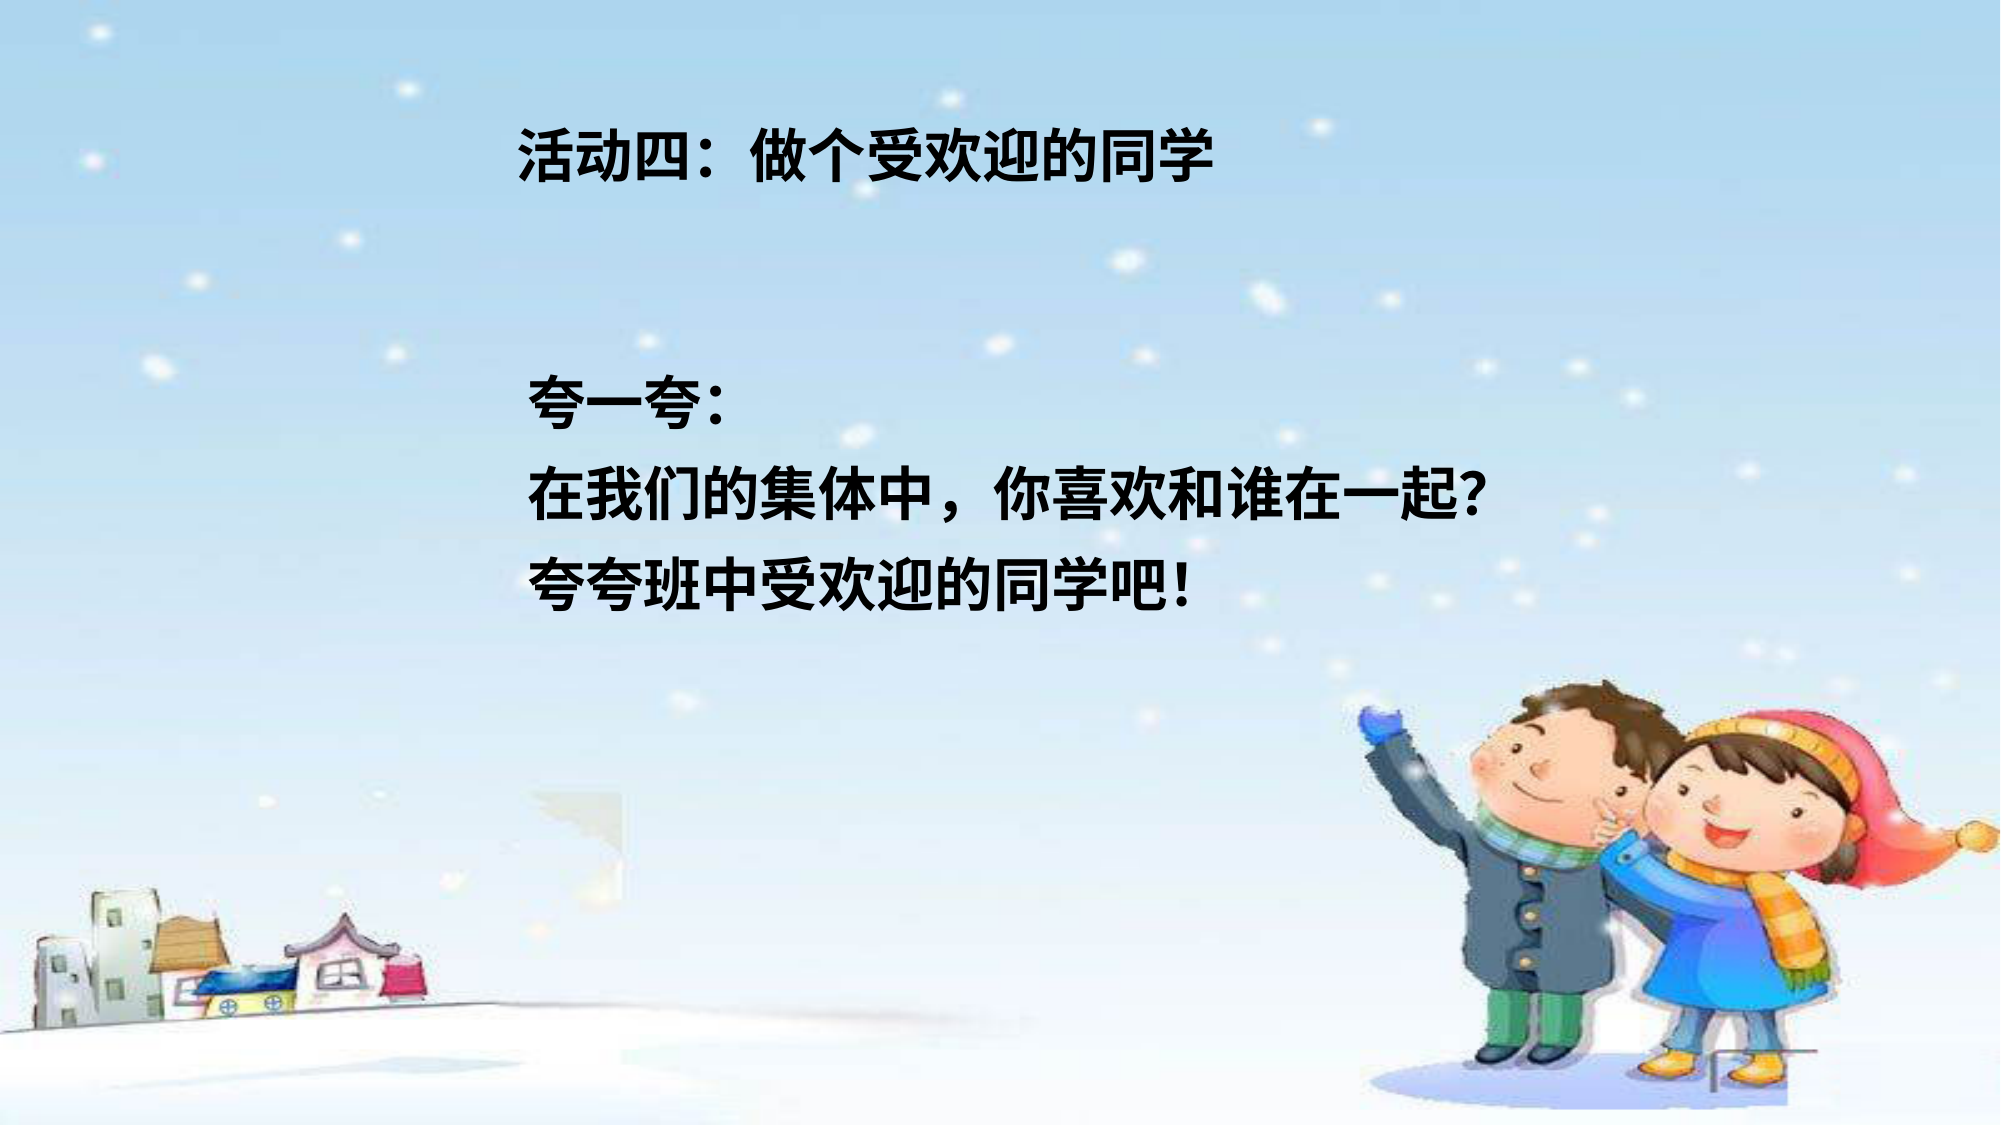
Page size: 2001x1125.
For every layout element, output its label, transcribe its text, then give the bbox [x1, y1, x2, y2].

picture [0, 0, 2001, 1125]
text_box 活动四：做个受欢迎的同学 [501, 111, 1290, 197]
text_box 夸一夸： 在我们的集体中，你喜欢和谁在一起？夸夸班中受欢迎的同学吧！ [512, 337, 1575, 625]
